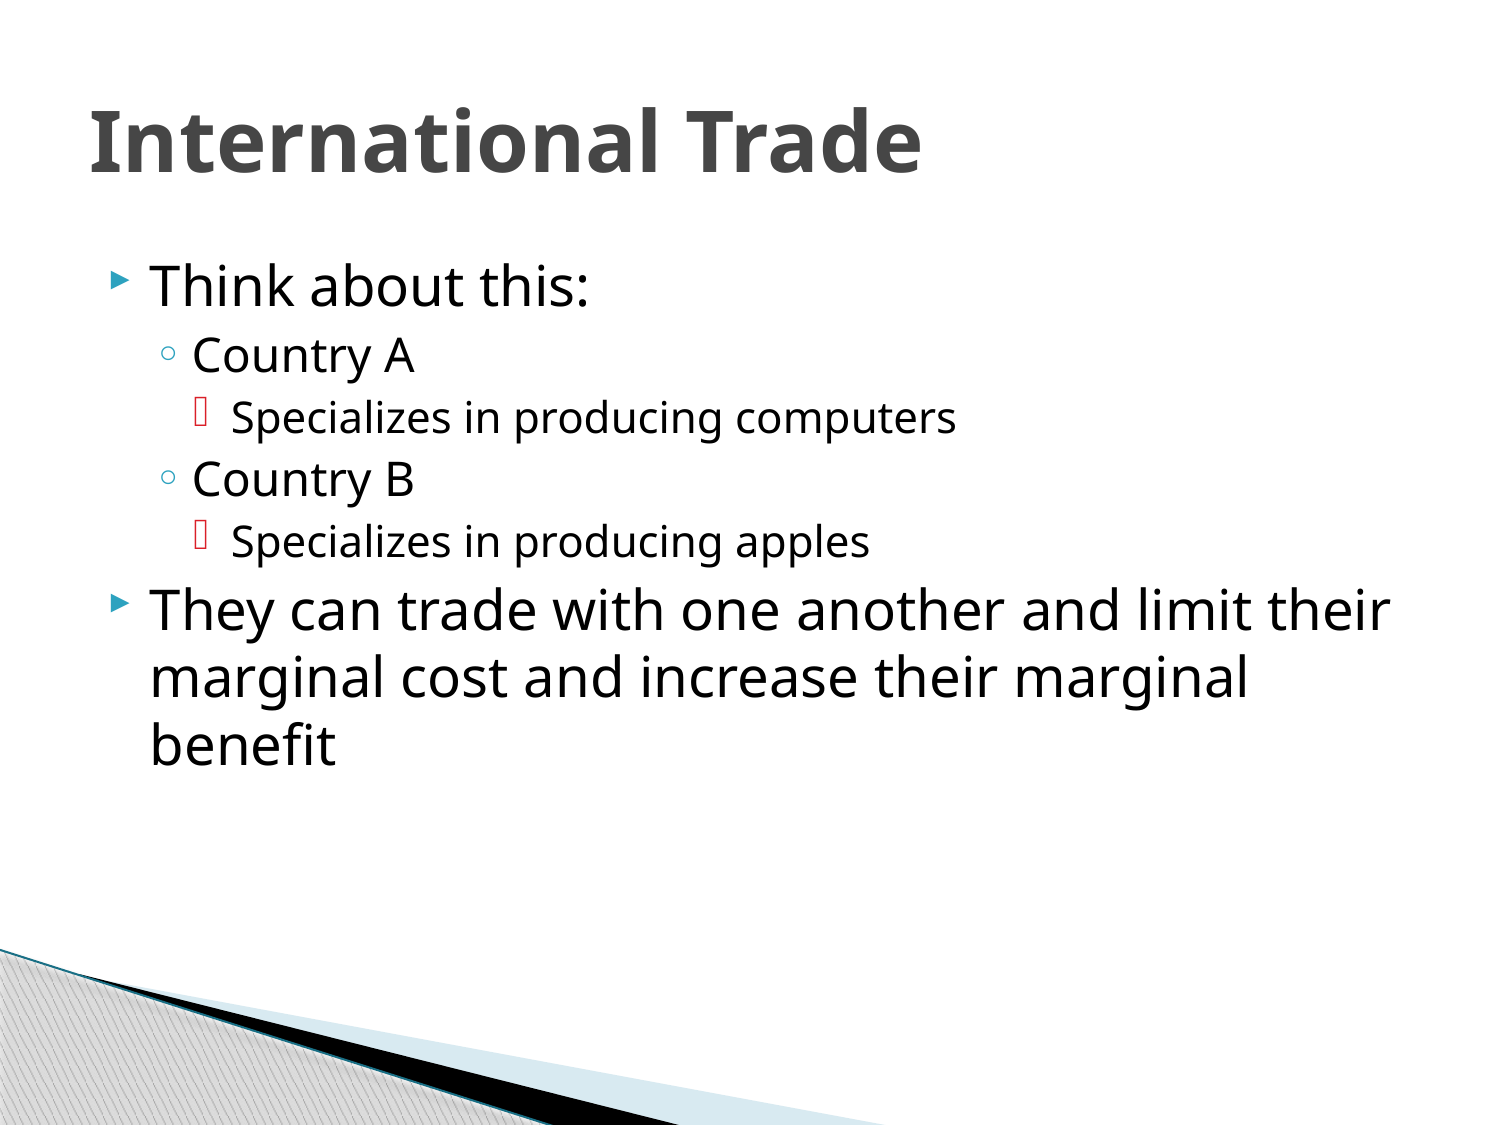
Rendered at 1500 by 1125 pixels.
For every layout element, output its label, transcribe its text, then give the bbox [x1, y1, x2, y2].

title International Trade [75, 45, 1425, 233]
list Think about this: Country A Specializes in producing computers Country B Specializes in producing apples They can trade with one another and limit their marginal cost and increase their marginal benefit [75, 243, 1425, 986]
